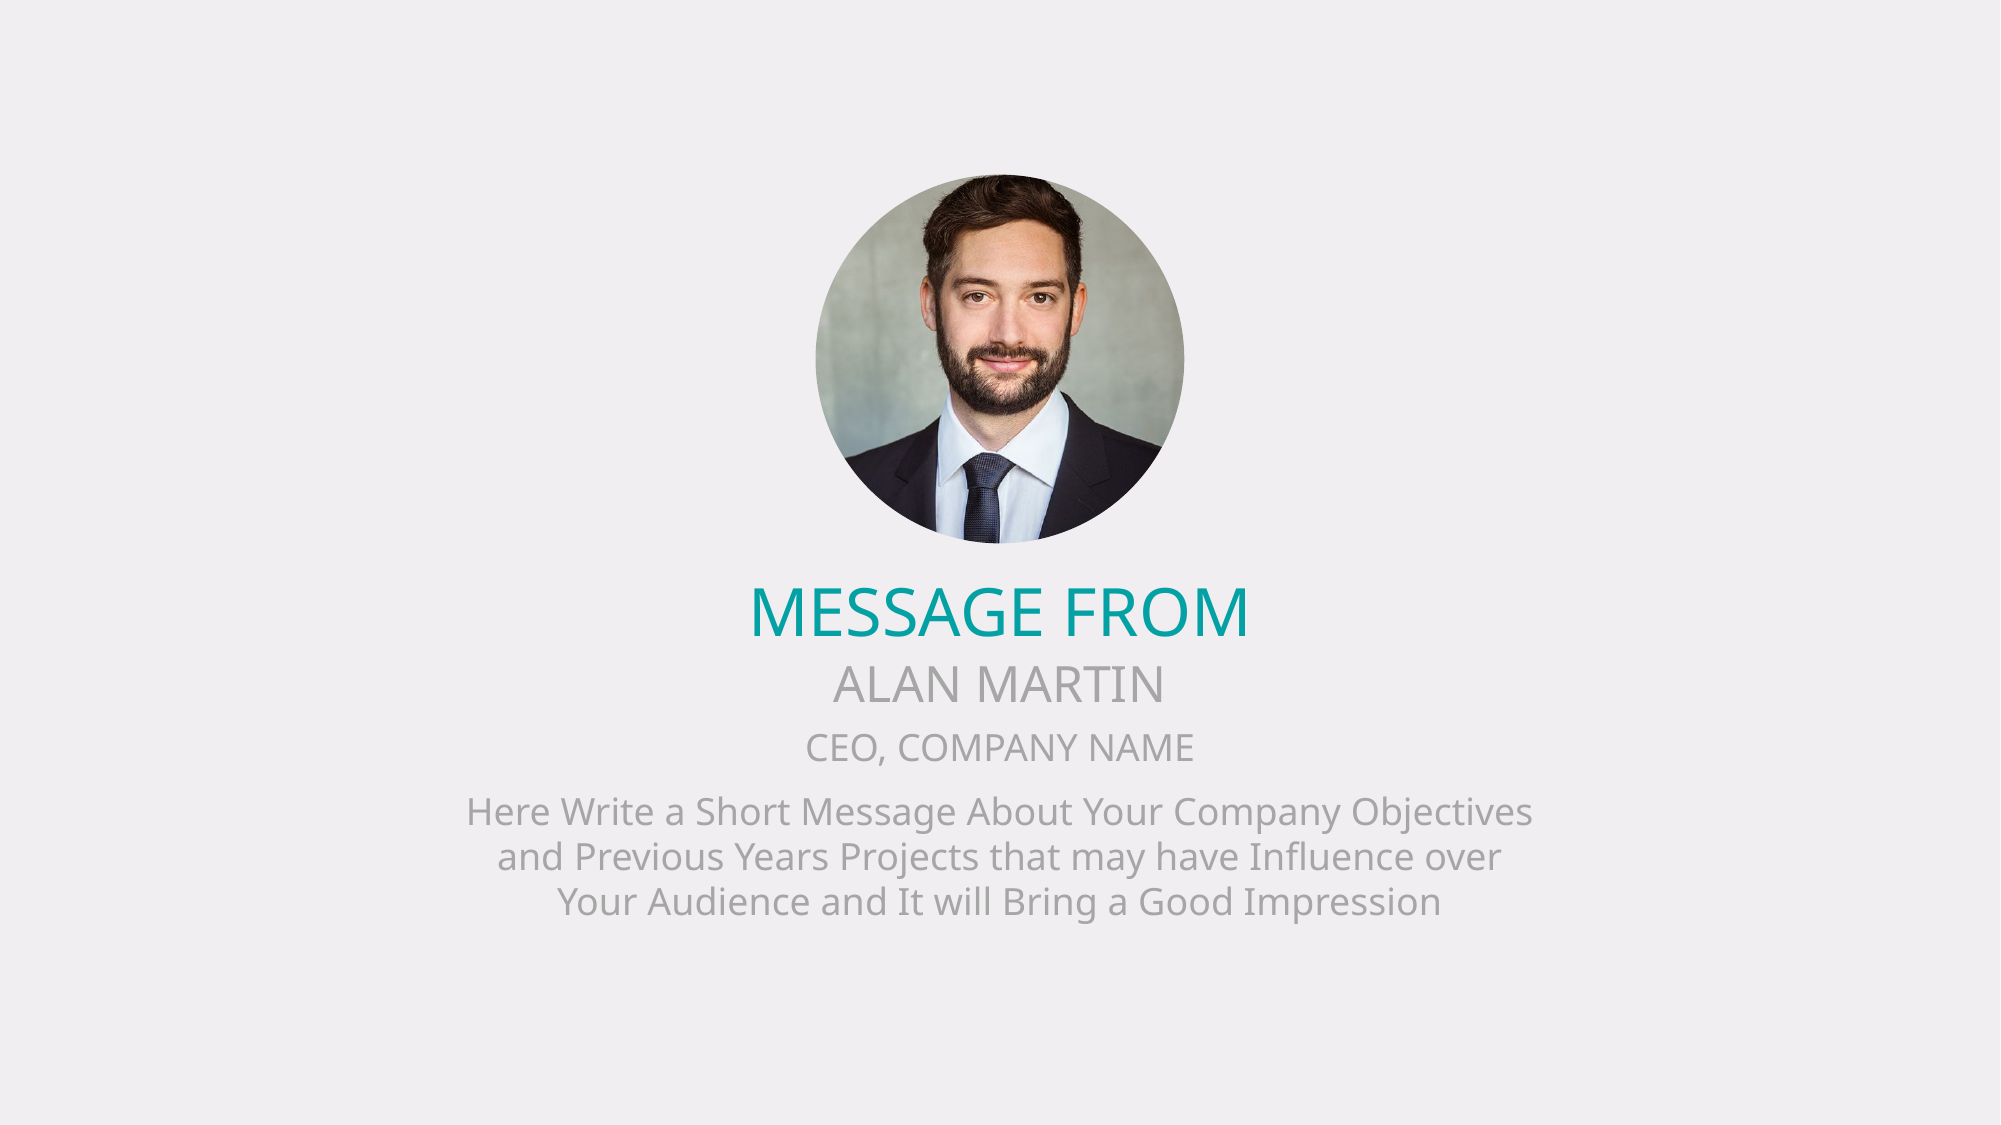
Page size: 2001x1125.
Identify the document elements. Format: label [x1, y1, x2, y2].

picture [815, 174, 1185, 544]
text_box [442, 562, 1558, 932]
